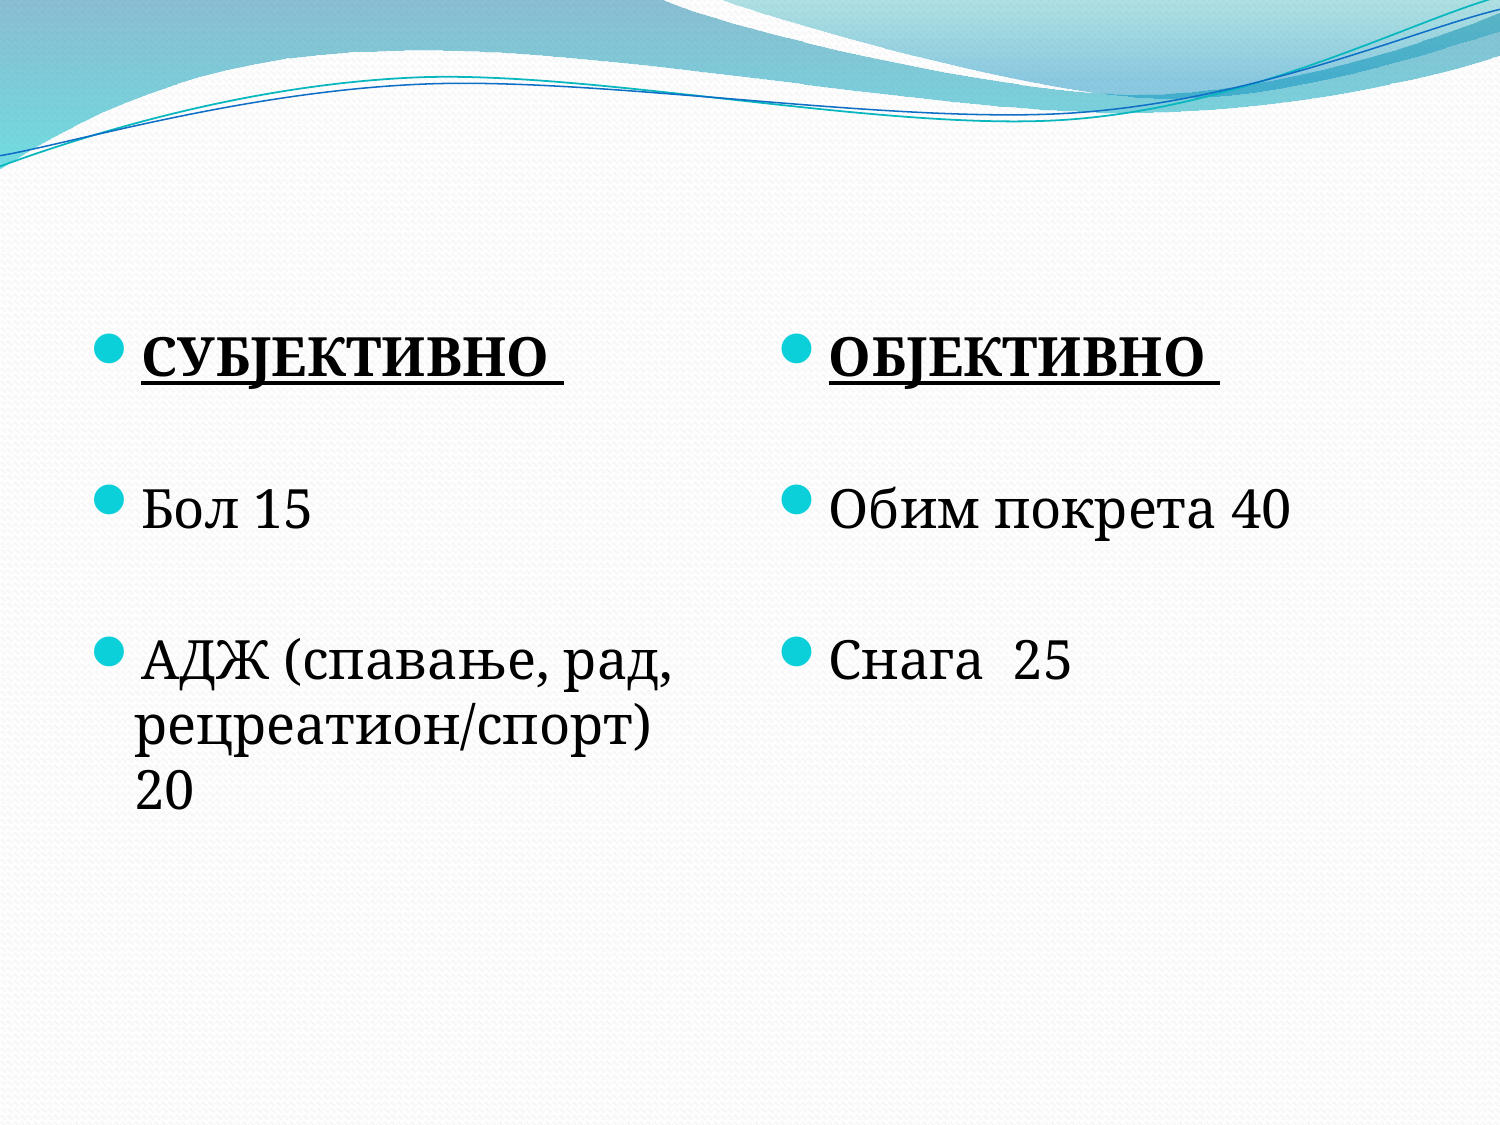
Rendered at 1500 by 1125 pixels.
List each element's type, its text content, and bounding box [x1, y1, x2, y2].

list СУБЈЕКТИВНО Бол 15 АДЖ (спавање, рад, рецреатион/спорт) 20 [75, 314, 738, 1043]
list ОБЈЕКТИВНО Обим покрета 40 Снага 25 [762, 314, 1425, 1043]
